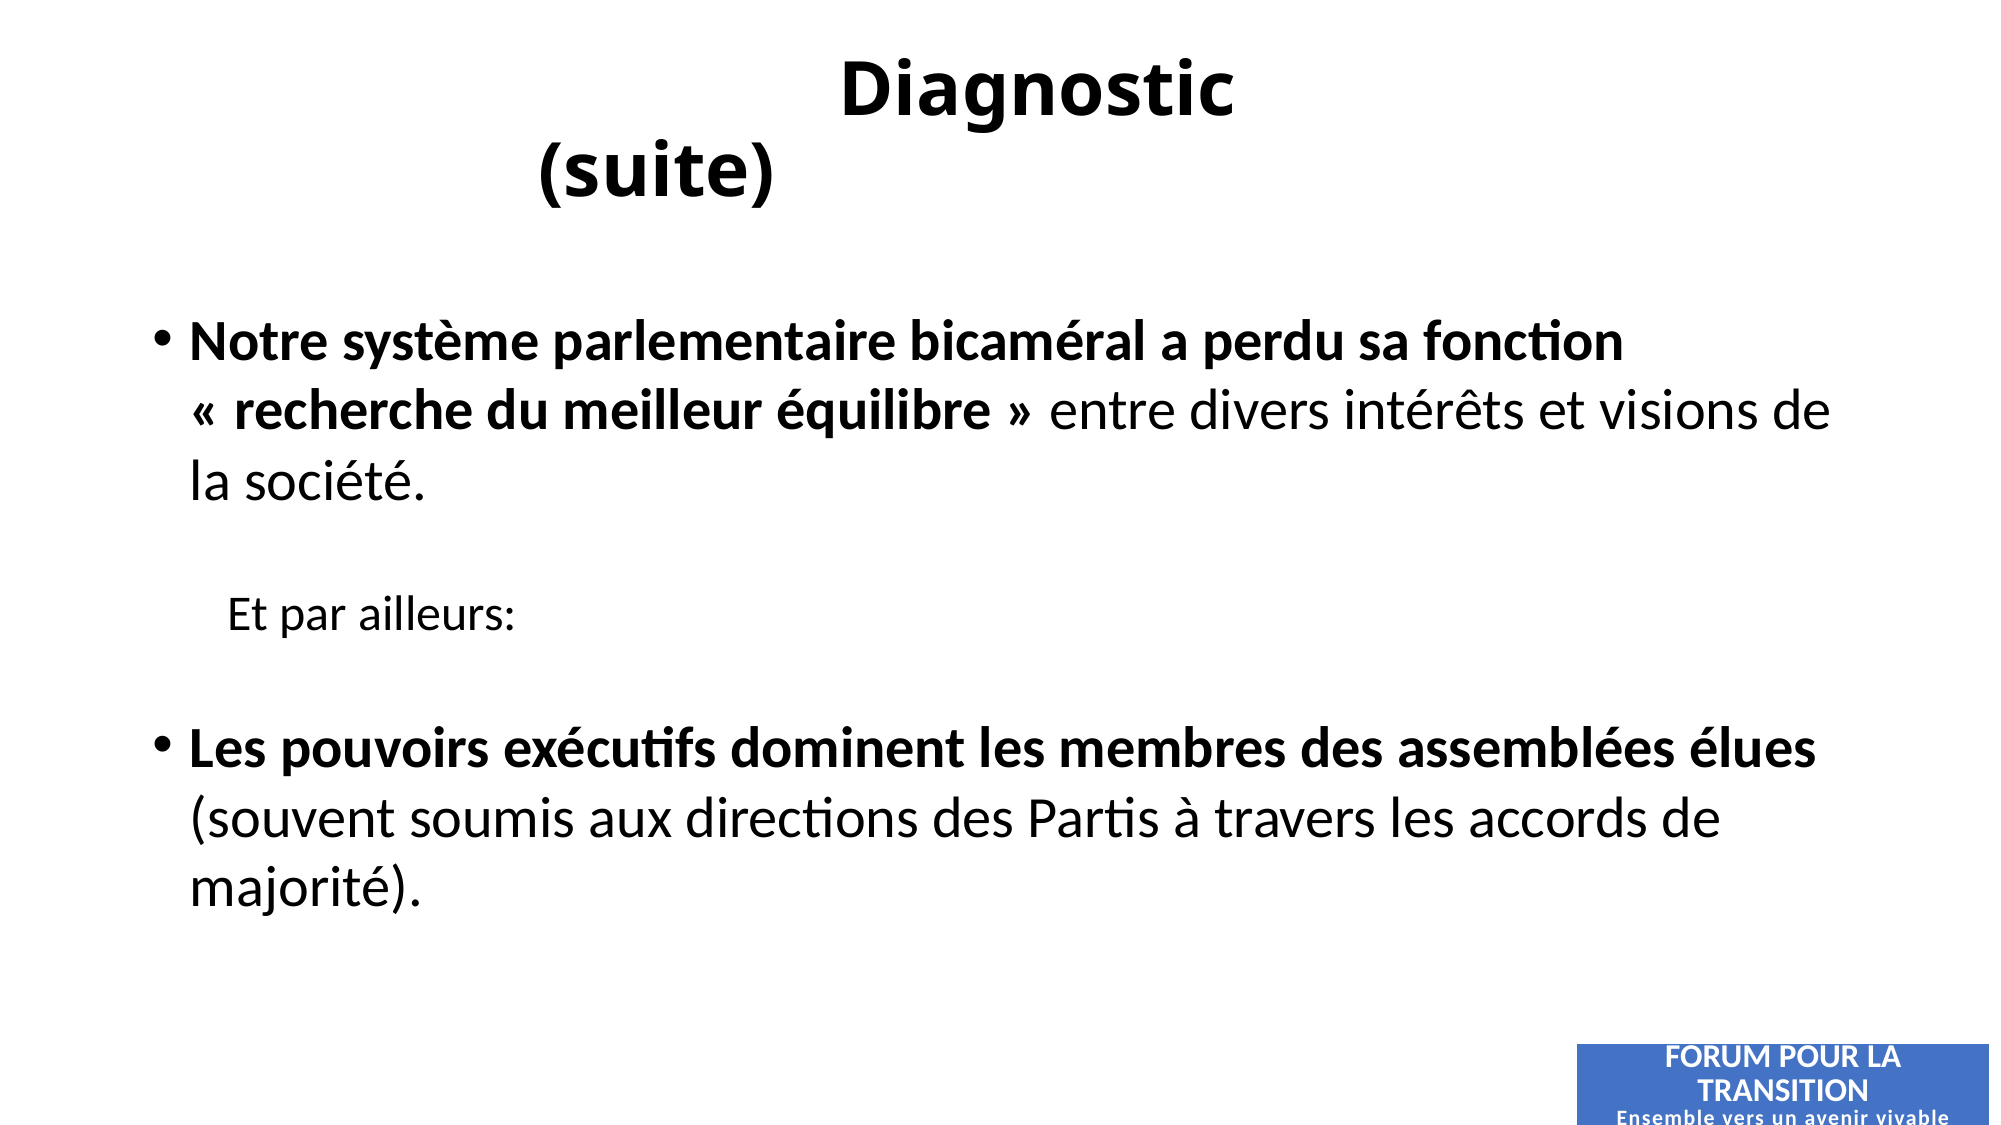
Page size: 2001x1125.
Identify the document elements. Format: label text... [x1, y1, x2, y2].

title Diagnostic (suite) [523, 59, 1410, 203]
list Notre système parlementaire bicaméral a perdu sa fonction « recherche du meilleur équilibre » entre divers intérêts et visions de la société. Et par ailleurs: Les pouvoirs exécutifs dominent les membres des assemblées élues (souvent soumis aux directions des Partis à travers les accords de majorité). [137, 203, 1863, 1066]
